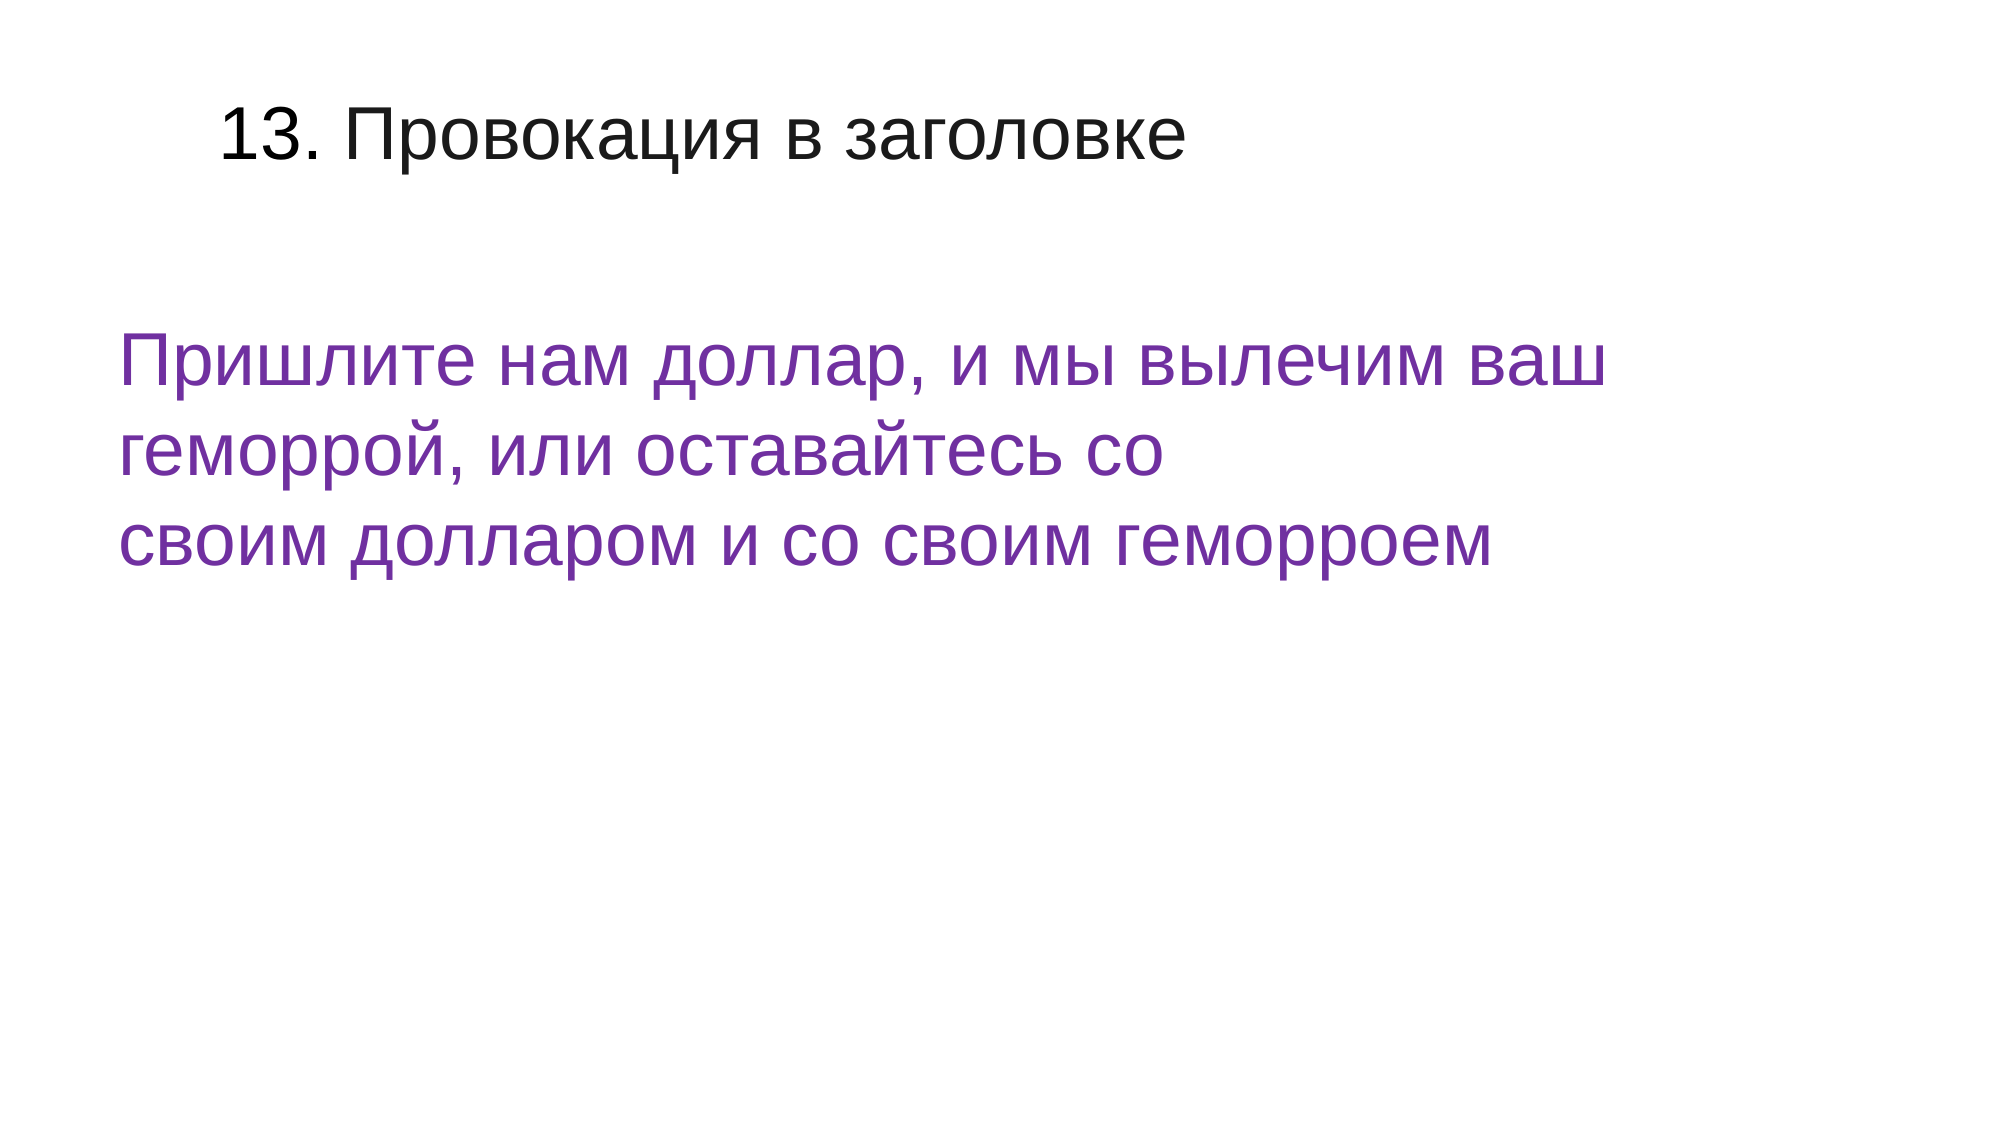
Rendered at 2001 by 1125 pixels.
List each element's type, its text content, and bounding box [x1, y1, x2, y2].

text_box Пришлите нам доллар, и мы вылечим ваш геморрой, или оставайтесь со своим долларом и со своим геморроем [103, 303, 1810, 589]
title 13. Провокация в заголовке [218, 55, 1719, 204]
